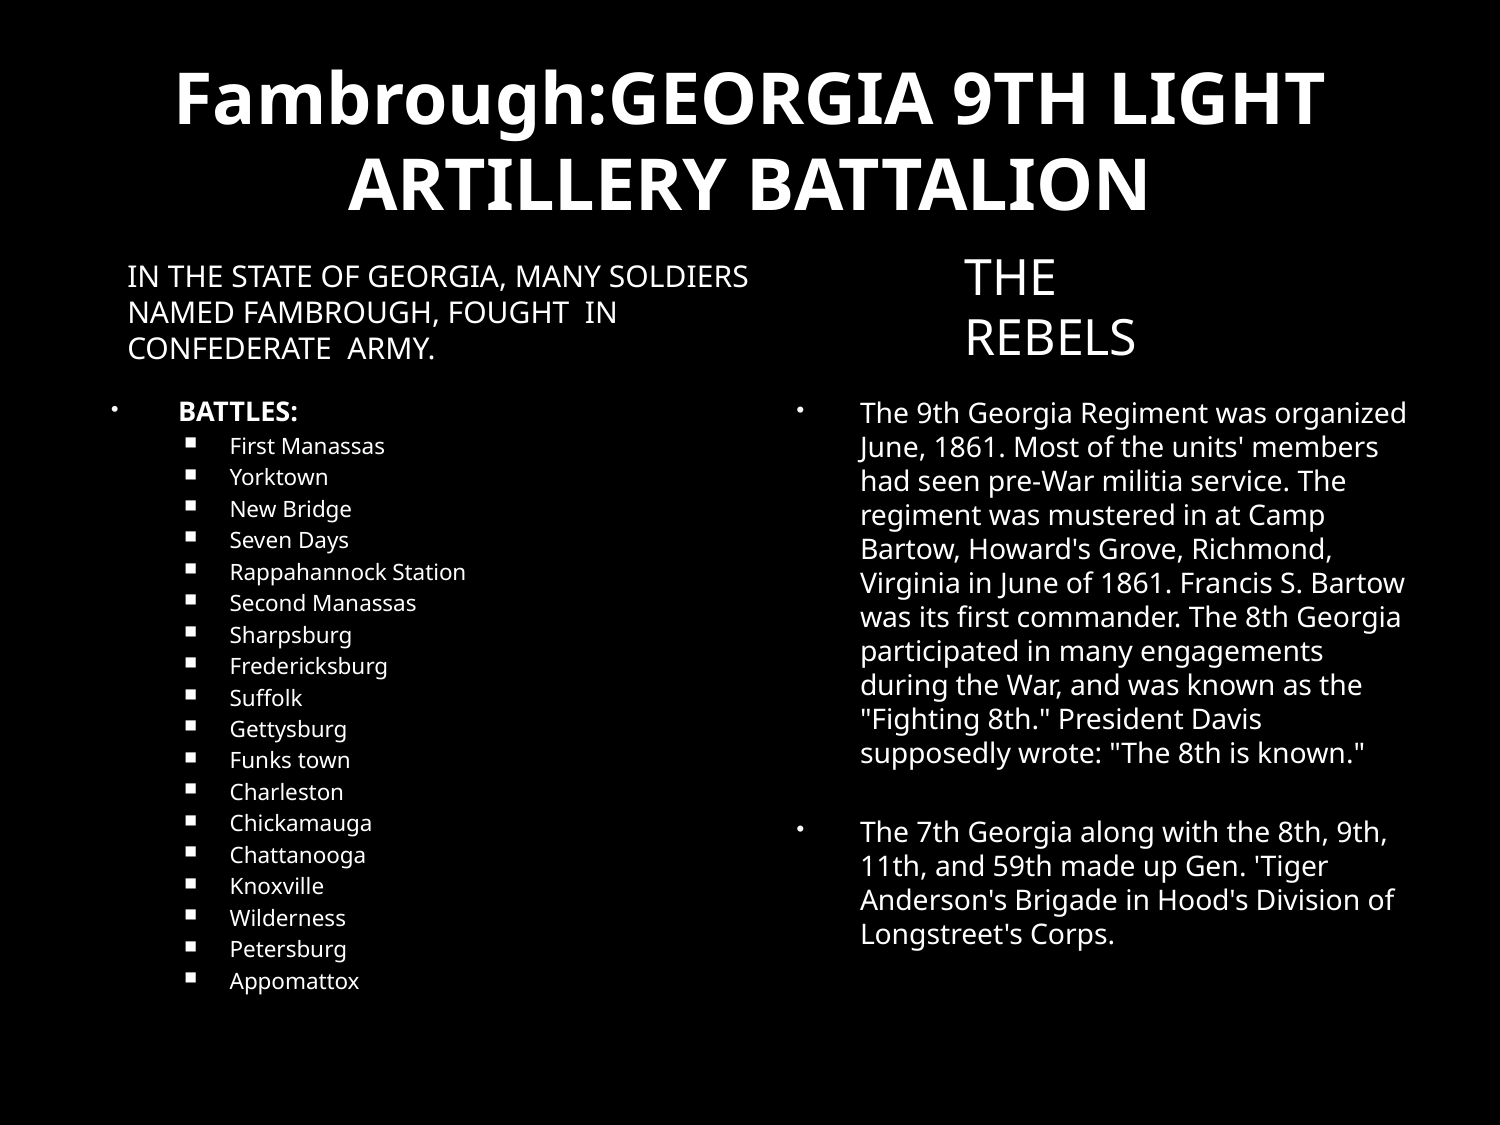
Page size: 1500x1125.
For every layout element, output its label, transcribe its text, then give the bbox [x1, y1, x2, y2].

title Fambrough:GEORGIA 9TH LIGHT ARTILLERY BATTALION [75, 44, 1425, 233]
list BATTLES: First Manassas Yorktown New Bridge Seven Days Rappahannock Station Second Manassas Sharpsburg Fredericksburg Suffolk Gettysburg Funks town Charleston Chickamauga Chattanooga Knoxville Wilderness Petersburg Appomattox [75, 387, 738, 1005]
list The Rebels [950, 249, 1213, 361]
list In the state of Georgia, Many soldiers named Fambrough, fought in confederate army. [112, 249, 776, 374]
list The 9th Georgia Regiment was organized June, 1861. Most of the units' members had seen pre-War militia service. The regiment was mustered in at Camp Bartow, Howard's Grove, Richmond, Virginia in June of 1861. Francis S. Bartow was its first commander. The 8th Georgia participated in many engagements during the War, and was known as the "Fighting 8th." President Davis supposedly wrote: "The 8th is known." The 7th Georgia along with the 8th, 9th, 11th, and 59th made up Gen. 'Tiger Anderson's Brigade in Hood's Division of Longstreet's Corps. [761, 387, 1425, 1005]
